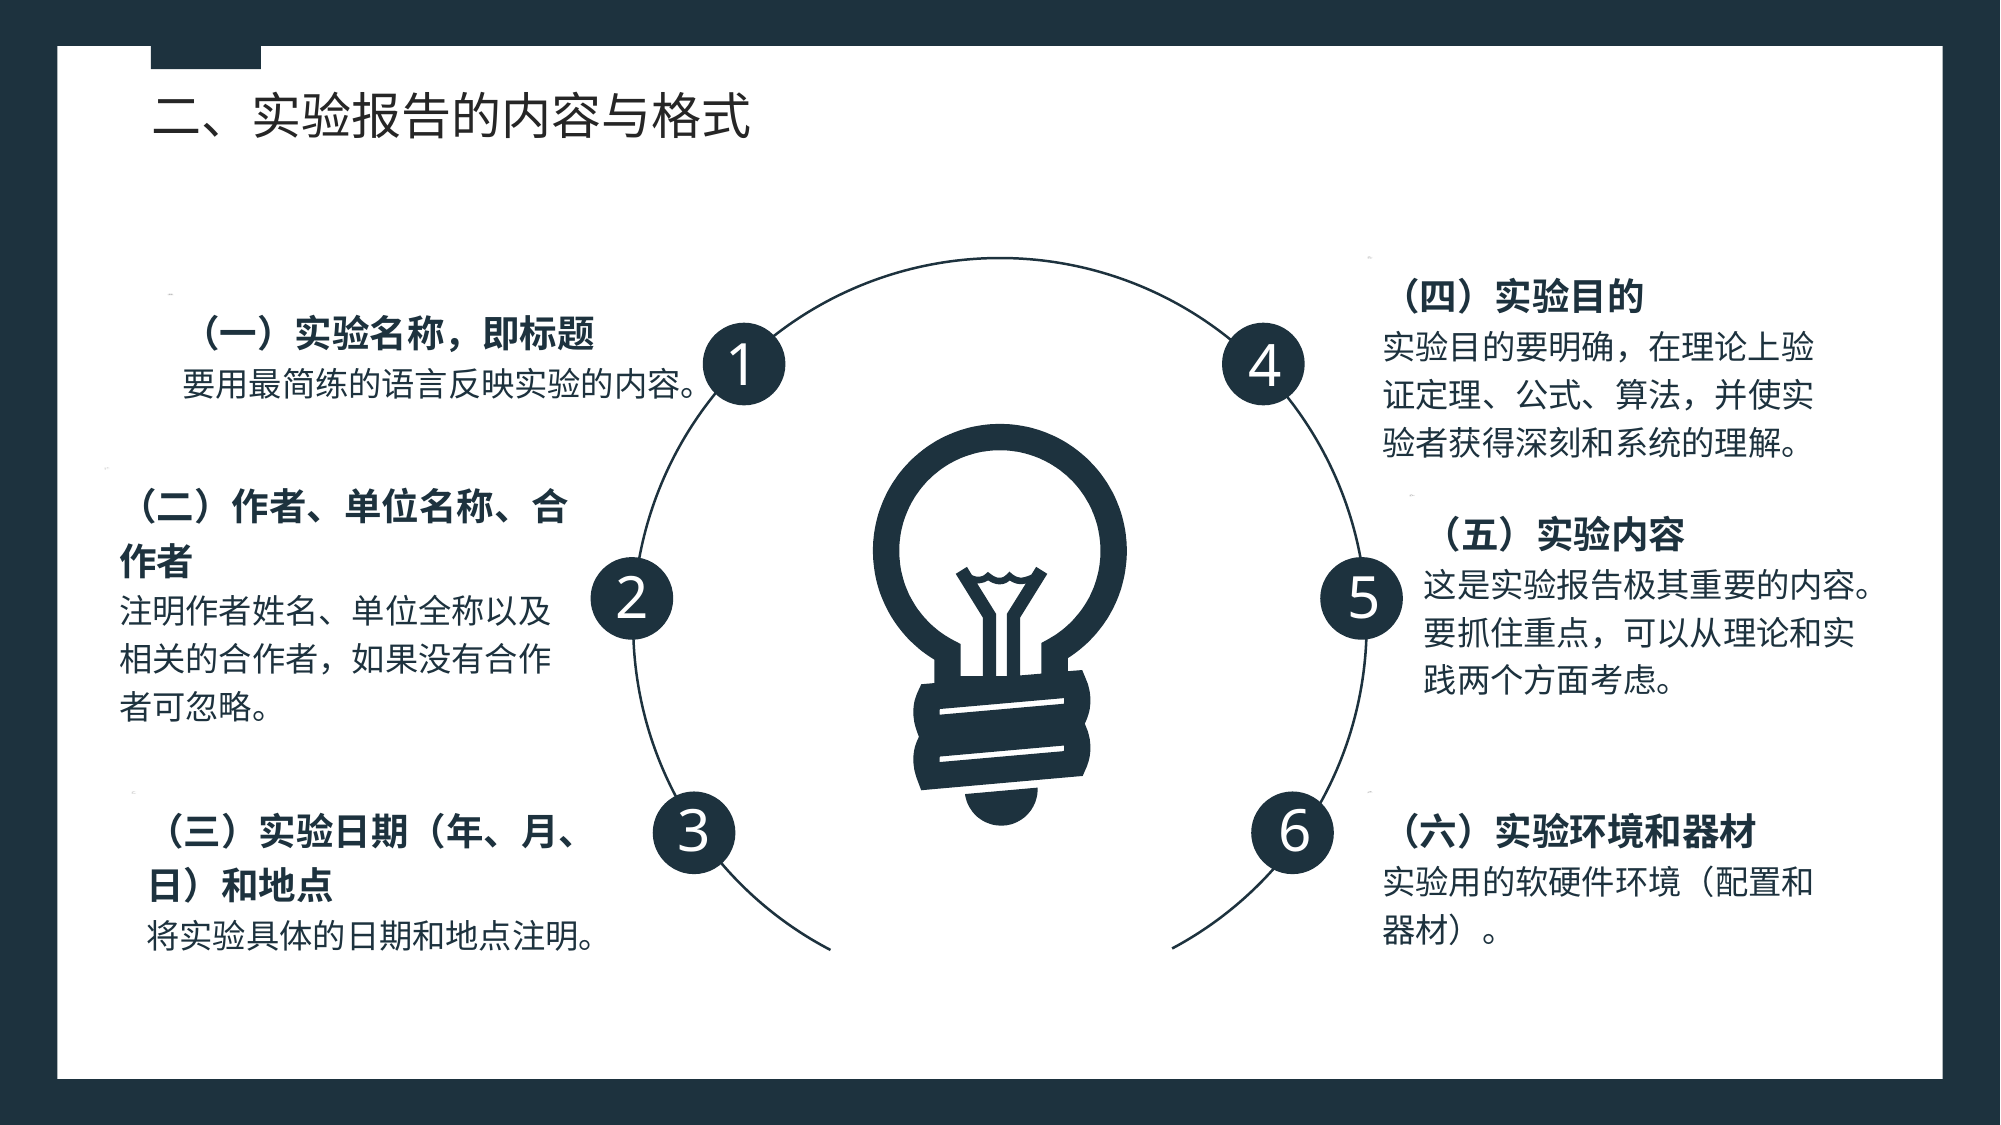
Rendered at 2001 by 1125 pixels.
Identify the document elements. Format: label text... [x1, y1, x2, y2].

text_box [1291, 406, 1362, 552]
text_box 1 [701, 319, 811, 405]
text_box [631, 641, 673, 785]
text_box [1170, 871, 1274, 952]
text_box （四）实验目的 实验目的要明确，在理论上验证定理、公式、算法，并使实验者获得深刻和系统的理解。 [1367, 256, 1862, 470]
text_box [793, 255, 1208, 320]
text_box [872, 423, 1127, 791]
text_box 2 [591, 552, 701, 638]
text_box （六）实验环境和器材 实验用的软硬件环境（配置和器材）。 [1367, 791, 1862, 956]
text_box [725, 871, 833, 953]
text_box （二）作者、单位名称、合作者 注明作者姓名、单位全称以及相关的合作者，如果没有合作者可忽略。 [104, 467, 591, 734]
text_box [1327, 641, 1369, 785]
text_box [638, 405, 710, 552]
text_box 4 [1196, 320, 1334, 406]
text_box [675, 871, 713, 876]
text_box 5 [1295, 552, 1409, 638]
text_box 6 [1226, 785, 1364, 871]
text_box [965, 787, 1038, 826]
text_box （三）实验日期（年、月、日）和地点 将实验具体的日期和地点注明。 [131, 791, 632, 963]
text_box 3 [625, 785, 763, 871]
text_box 二、实验报告的内容与格式 [150, 77, 874, 152]
text_box [1274, 871, 1311, 876]
text_box （一）实验名称，即标题 要用最简练的语言反映实验的内容。 [167, 293, 701, 411]
text_box （五）实验内容 这是实验报告极其重要的内容。要抓住重点，可以从理论和实践两个方面考虑。 [1409, 494, 1903, 707]
